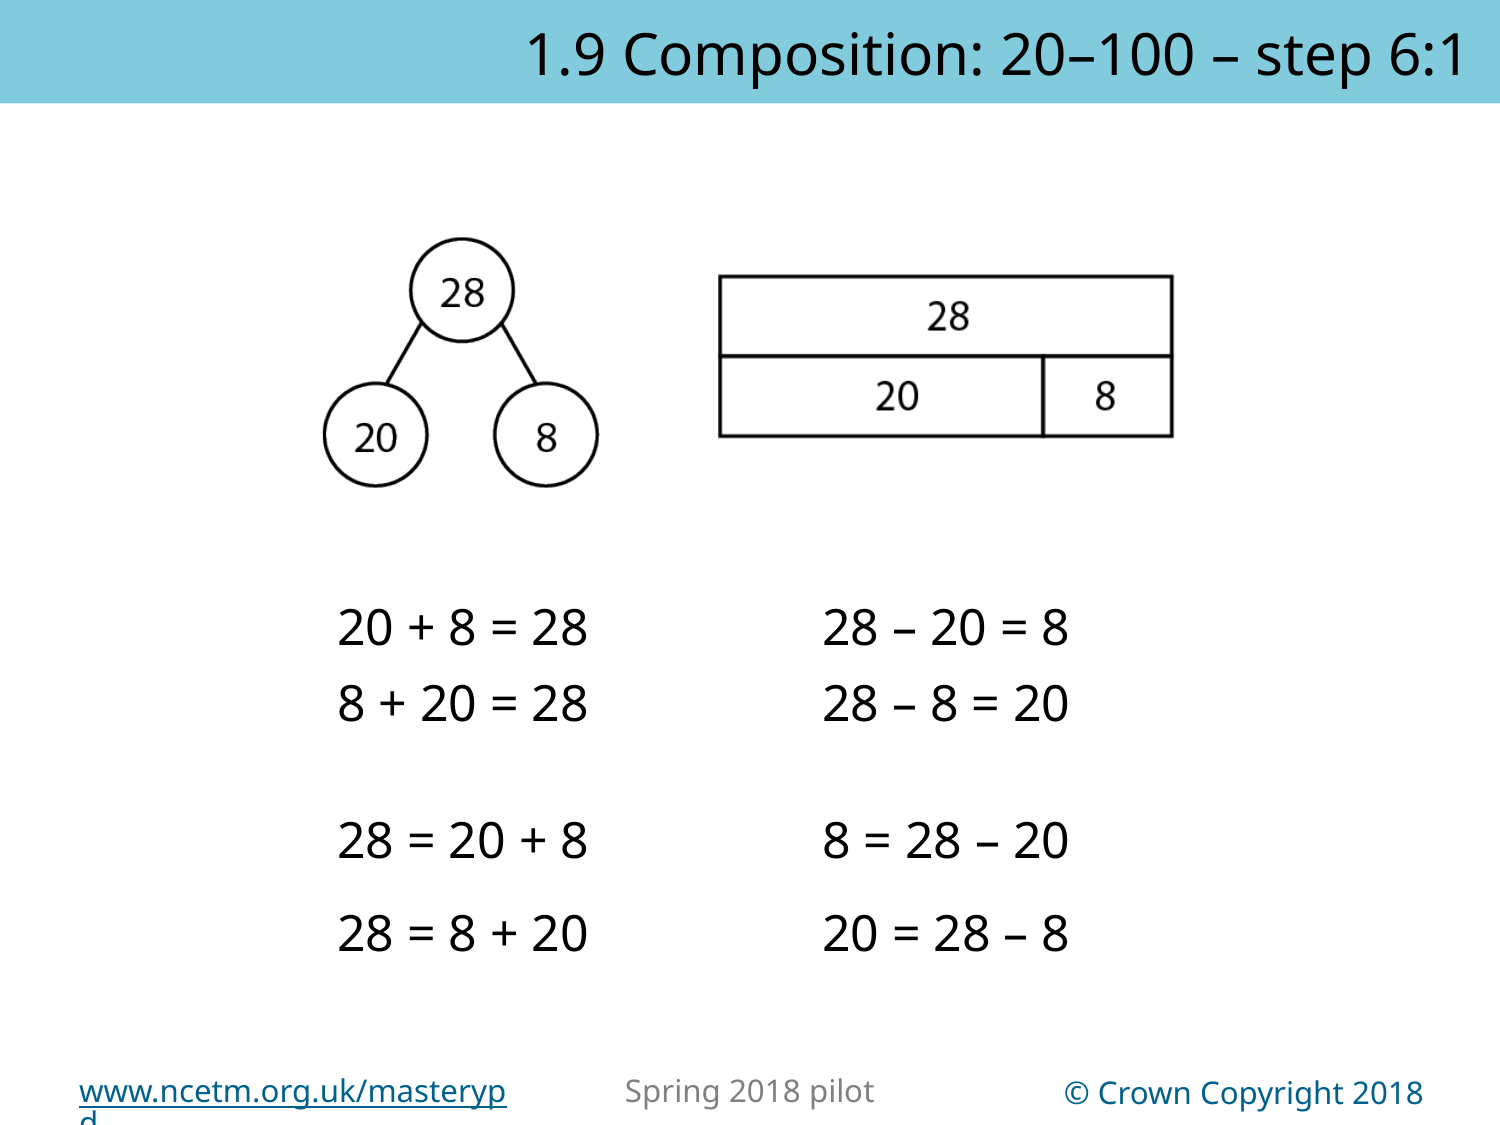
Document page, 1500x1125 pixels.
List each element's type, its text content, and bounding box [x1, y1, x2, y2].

picture [242, 224, 1258, 500]
text_box 8 = 28 – 20 [807, 801, 1086, 877]
text_box 20 + 8 = 28 [322, 588, 605, 663]
text_box 20 = 28 – 8 [807, 893, 1086, 969]
text_box 8 + 20 = 28 [322, 663, 605, 739]
text_box 28 = 20 + 8 [322, 801, 605, 877]
list 1.9 Composition: 20–100 – step 6:1 [0, 0, 1500, 104]
text_box 28 = 8 + 20 [322, 893, 605, 969]
text_box 28 – 8 = 20 [807, 663, 1086, 739]
text_box 28 – 20 = 8 [807, 588, 1086, 663]
